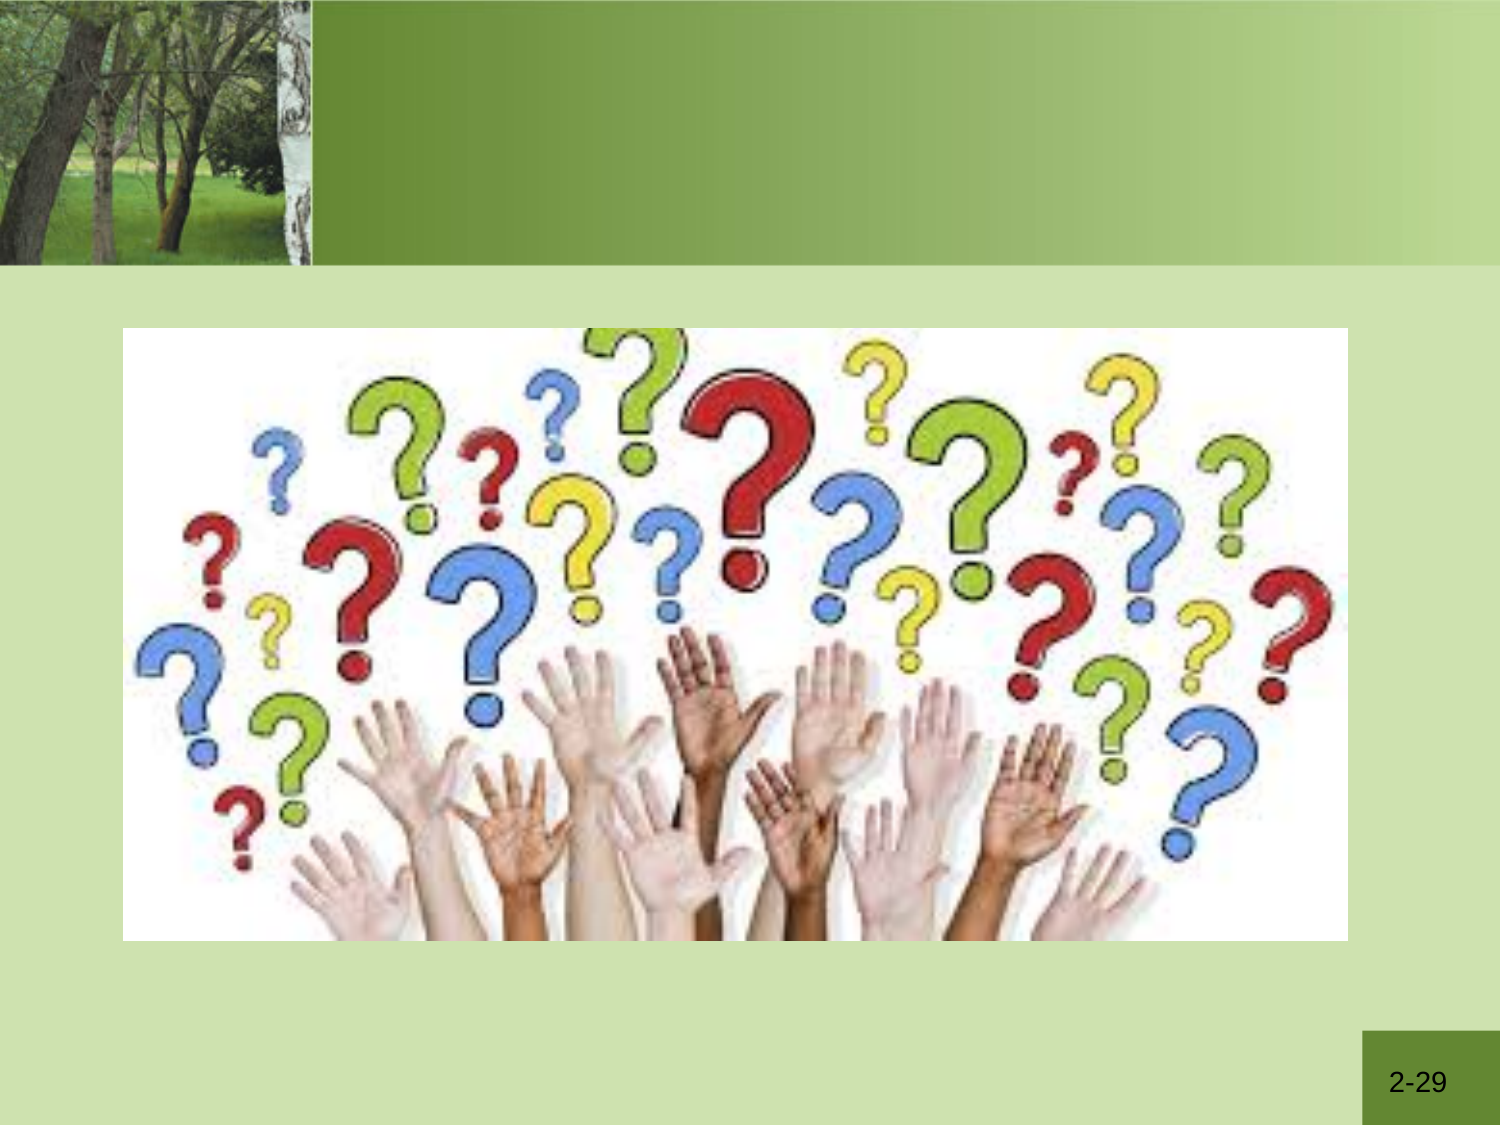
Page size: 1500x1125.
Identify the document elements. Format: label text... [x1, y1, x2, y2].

slide_number 2-29 [1149, 1031, 1463, 1107]
picture [0, 0, 1500, 1125]
